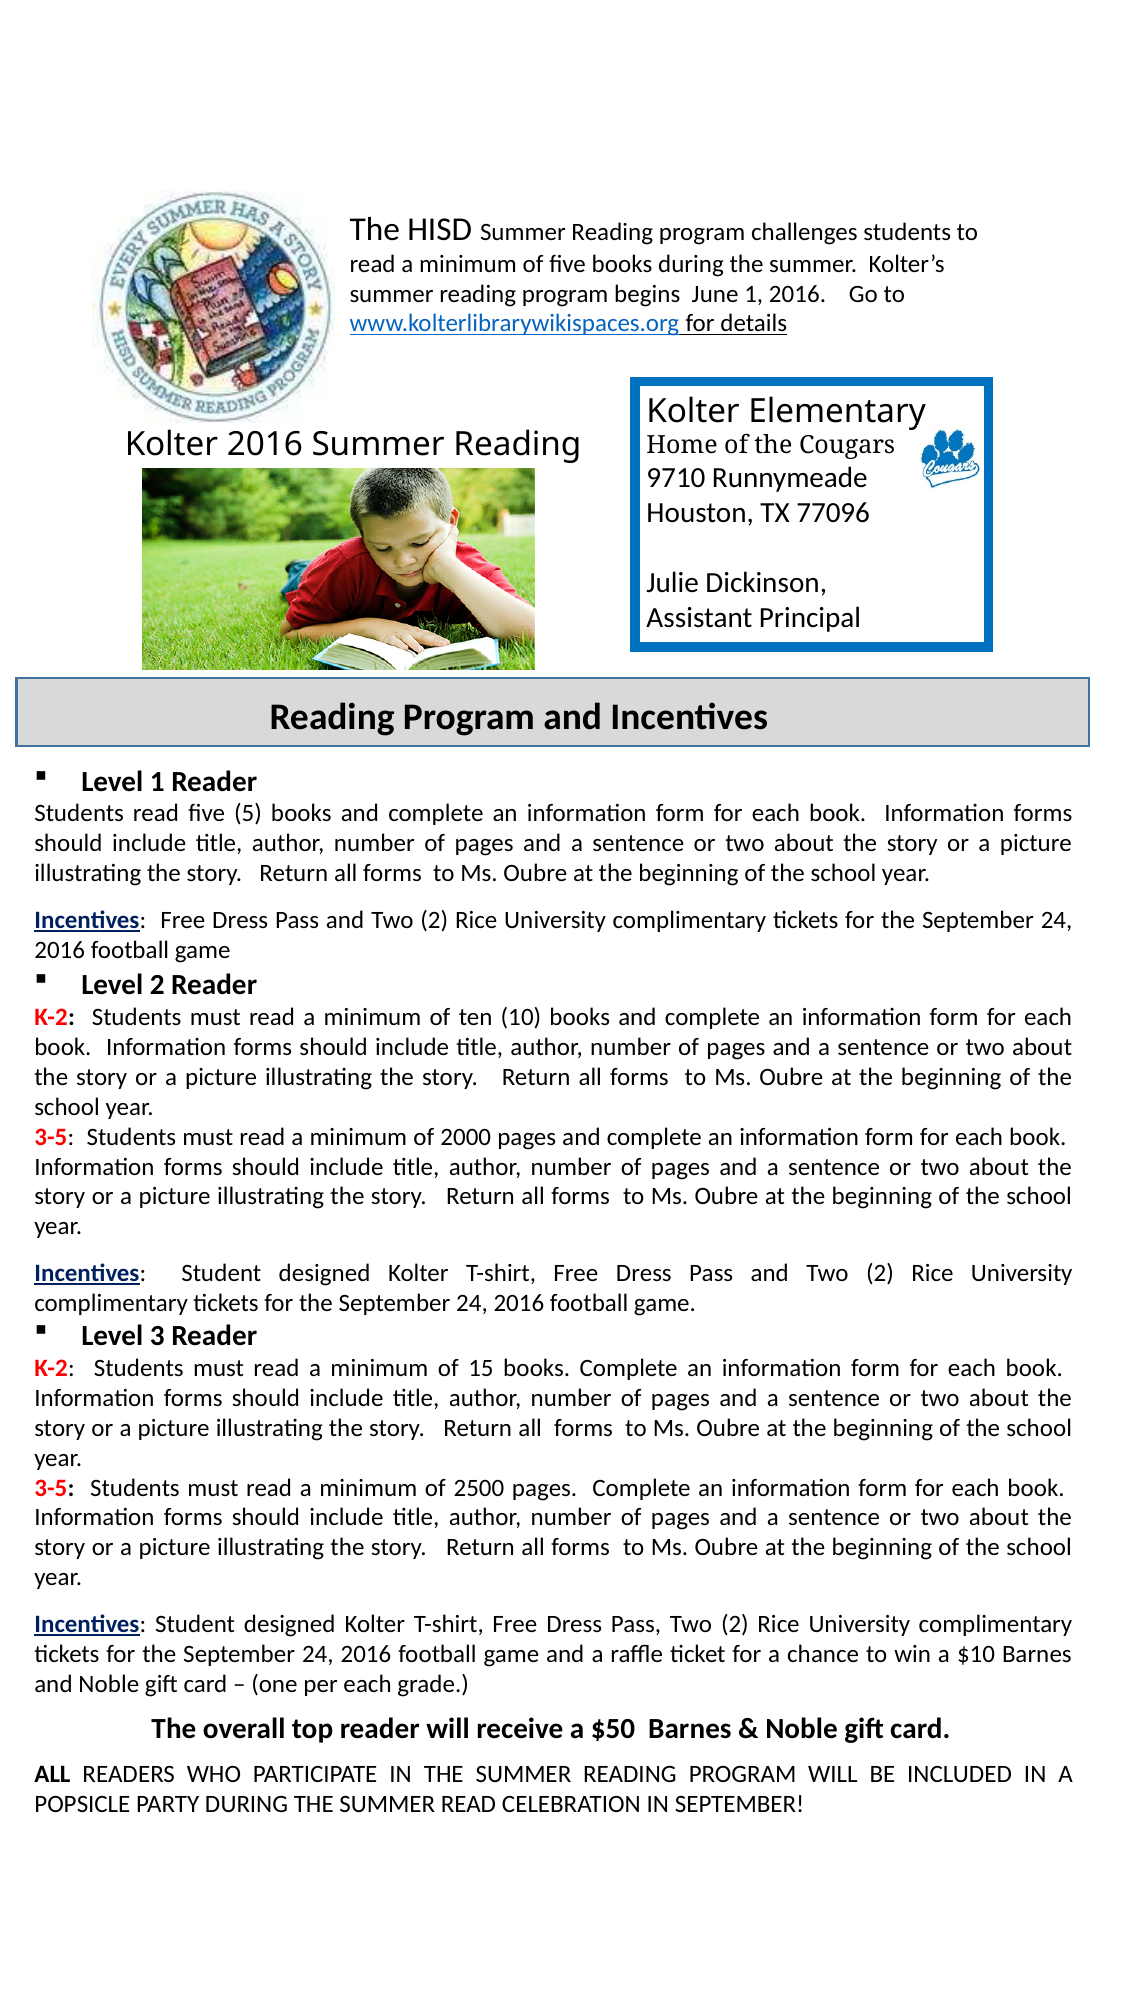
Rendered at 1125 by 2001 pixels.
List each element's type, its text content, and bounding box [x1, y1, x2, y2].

text_box Level 1 Reader Students read five (5) books and complete an information form for each book. Information forms should include title, author, number of pages and a sentence or two about the story or a picture illustrating the story. Return all forms to Ms. Oubre at the beginning of the school year. Incentives: Free Dress Pass and Two (2) Rice University complimentary tickets for the September 24, 2016 football game Level 2 Reader K-2: Students must read a minimum of ten (10) books and complete an information form for each book. Information forms should include title, author, number of pages and a sentence or two about the story or a picture illustrating the story. Return all forms to Ms. Oubre at the beginning of the school year. 3-5: Students must read a minimum of 2000 pages and complete an information form for each book. Information forms should include title, author, number of pages and a sentence or two about the story or a picture illustrating the story. Return all forms to Ms. Oubre at the beginning of the school year. Incentives: Student designed Kolter T-shirt, Free Dress Pass and Two (2) Rice University complimentary tickets for the September 24, 2016 football game. Level 3 Reader K-2: Students must read a minimum of 15 books. Complete an information form for each book. Information forms should include title, author, number of pages and a sentence or two about the story or a picture illustrating the story. Return all forms to Ms. Oubre at the beginning of the school year. 3-5: Students must read a minimum of 2500 pages. Complete an information form for each book. Information forms should include title, author, number of pages and a sentence or two about the story or a picture illustrating the story. Return all forms to Ms. Oubre at the beginning of the school year. Incentives: Student designed Kolter T-shirt, Free Dress Pass, Two (2) Rice University complimentary tickets for the September 24, 2016 football game and a raffle ticket for a chance to win a $10 Barnes and Noble gift card – (one per each grade.) The overall top reader will receive a $50 Barnes & Noble gift card. ALL READERS WHO PARTICIPATE IN THE SUMMER READING PROGRAM WILL BE INCLUDED IN A POPSICLE PARTY DURING THE SUMMER READ CELEBRATION IN SEPTEMBER! [19, 754, 1090, 1825]
text_box The HISD Summer Reading program challenges students to read a minimum of five books during the summer. Kolter’s summer reading program begins June 1, 2016. Go to www.kolterlibrarywikispaces.org for details [335, 199, 1045, 380]
text_box [634, 641, 989, 648]
text_box Kolter 2016 Summer Reading [14, 414, 631, 470]
picture [92, 191, 335, 423]
text_box [15, 677, 1090, 747]
text_box Kolter Elementary Home of the Cougars 9710 Runnymeade Houston, TX 77096 Julie Dickinson, Assistant Principal [631, 381, 1125, 641]
picture [141, 468, 535, 670]
text_box Reading Program and Incentives [13, 685, 1025, 745]
picture [917, 425, 984, 492]
